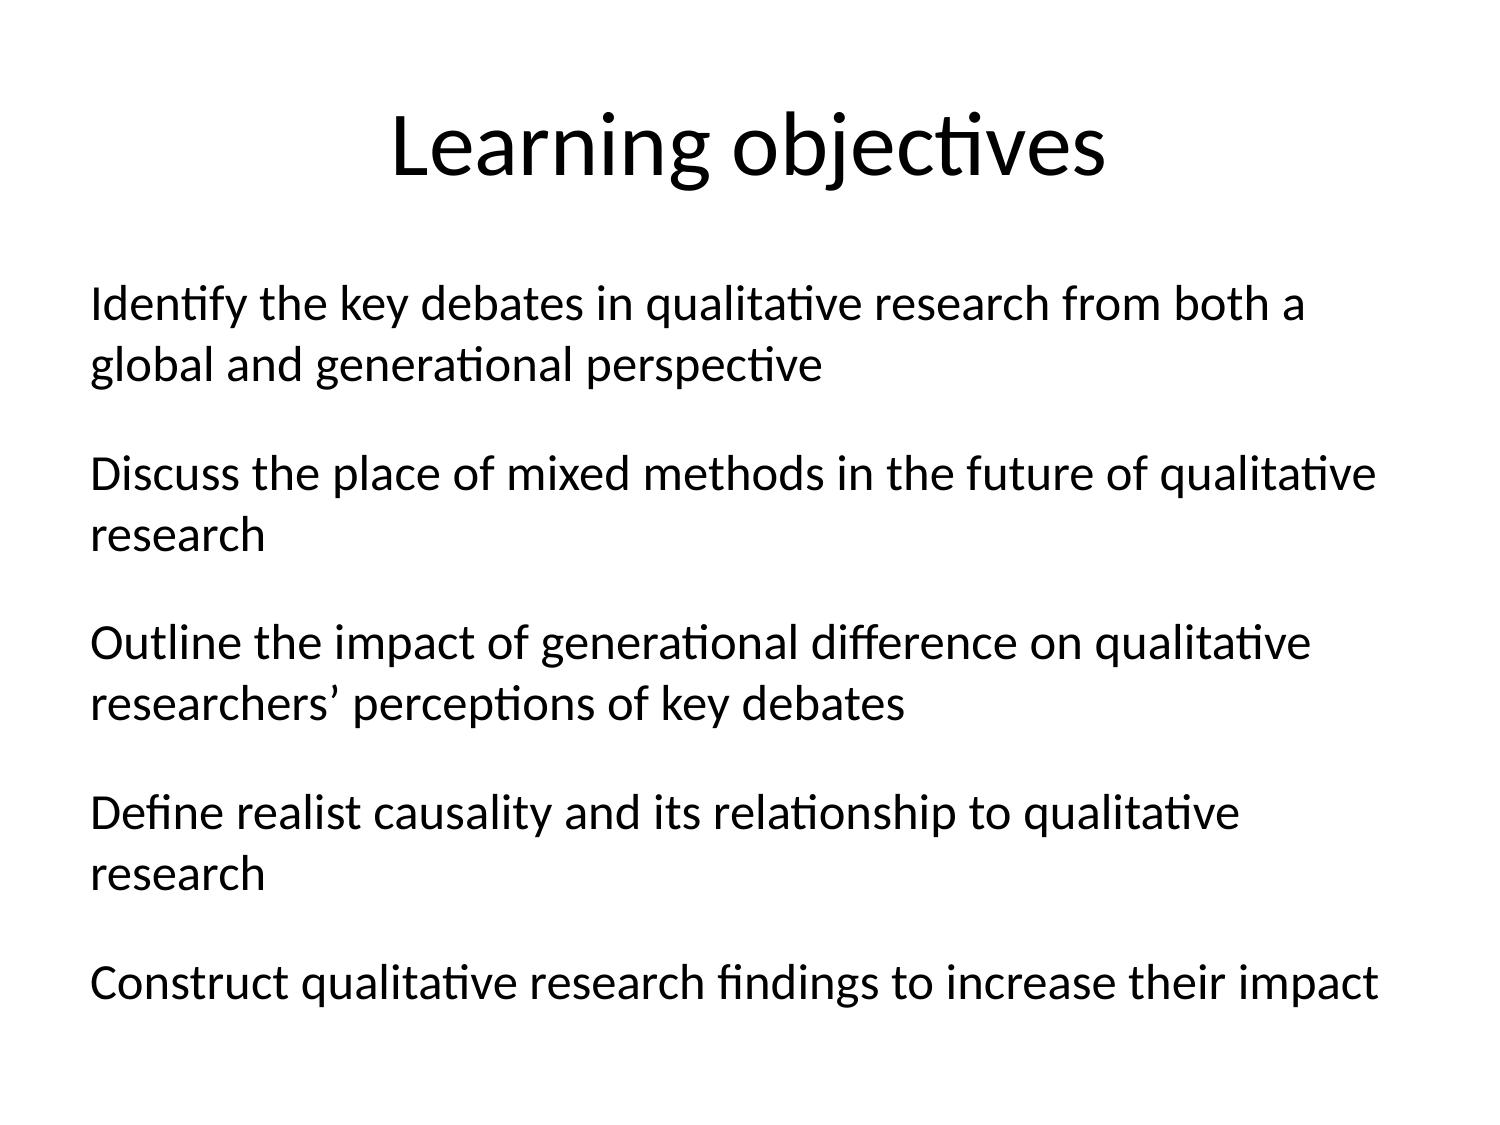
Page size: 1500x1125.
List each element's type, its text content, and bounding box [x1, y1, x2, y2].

list Identify the key debates in qualitative research from both a global and generational perspective Discuss the place of mixed methods in the future of qualitative research Outline the impact of generational difference on qualitative researchers’ perceptions of key debates Define realist causality and its relationship to qualitative research Construct qualitative research findings to increase their impact [75, 262, 1425, 1069]
title Learning objectives [75, 45, 1425, 233]
